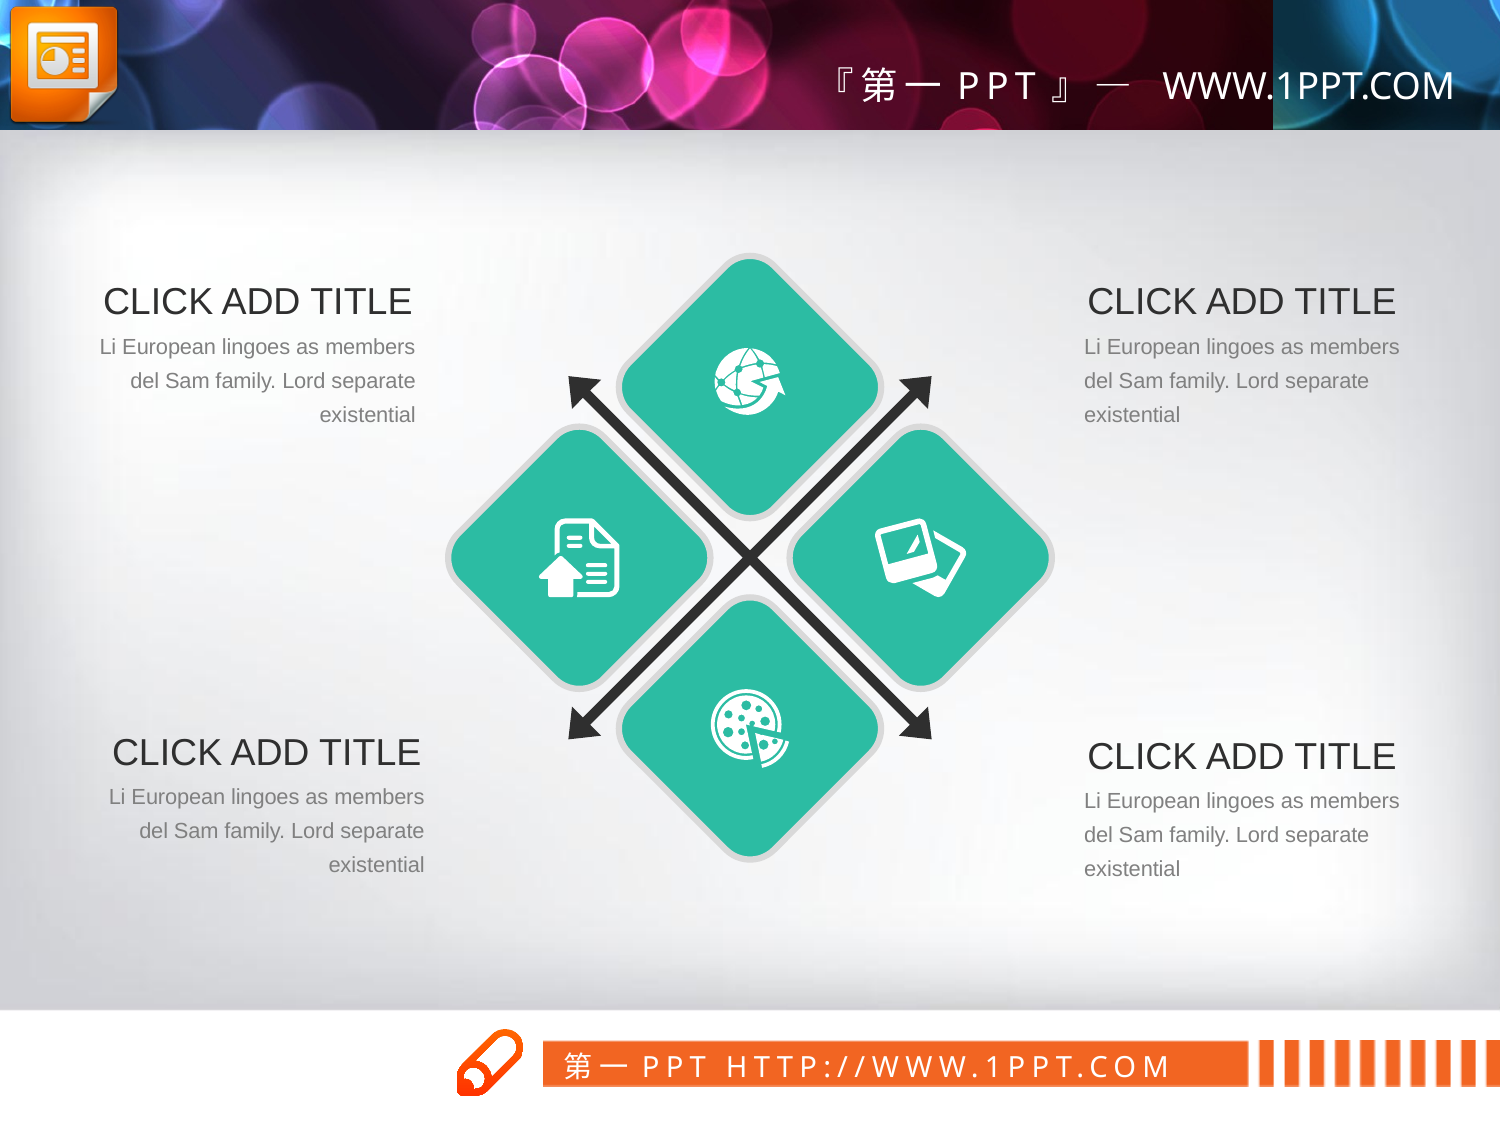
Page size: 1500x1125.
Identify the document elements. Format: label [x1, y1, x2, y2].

text_box [1069, 724, 1448, 887]
text_box [789, 426, 1052, 689]
text_box [61, 719, 440, 883]
text_box [618, 597, 882, 860]
text_box [710, 688, 790, 769]
text_box [714, 347, 786, 427]
picture [543, 1040, 1500, 1087]
text_box [538, 518, 620, 598]
picture [0, 0, 1500, 1012]
text_box [448, 426, 711, 689]
text_box [618, 255, 882, 519]
text_box [52, 269, 431, 433]
text_box [874, 518, 968, 598]
text_box [568, 376, 932, 740]
text_box [1069, 269, 1448, 433]
